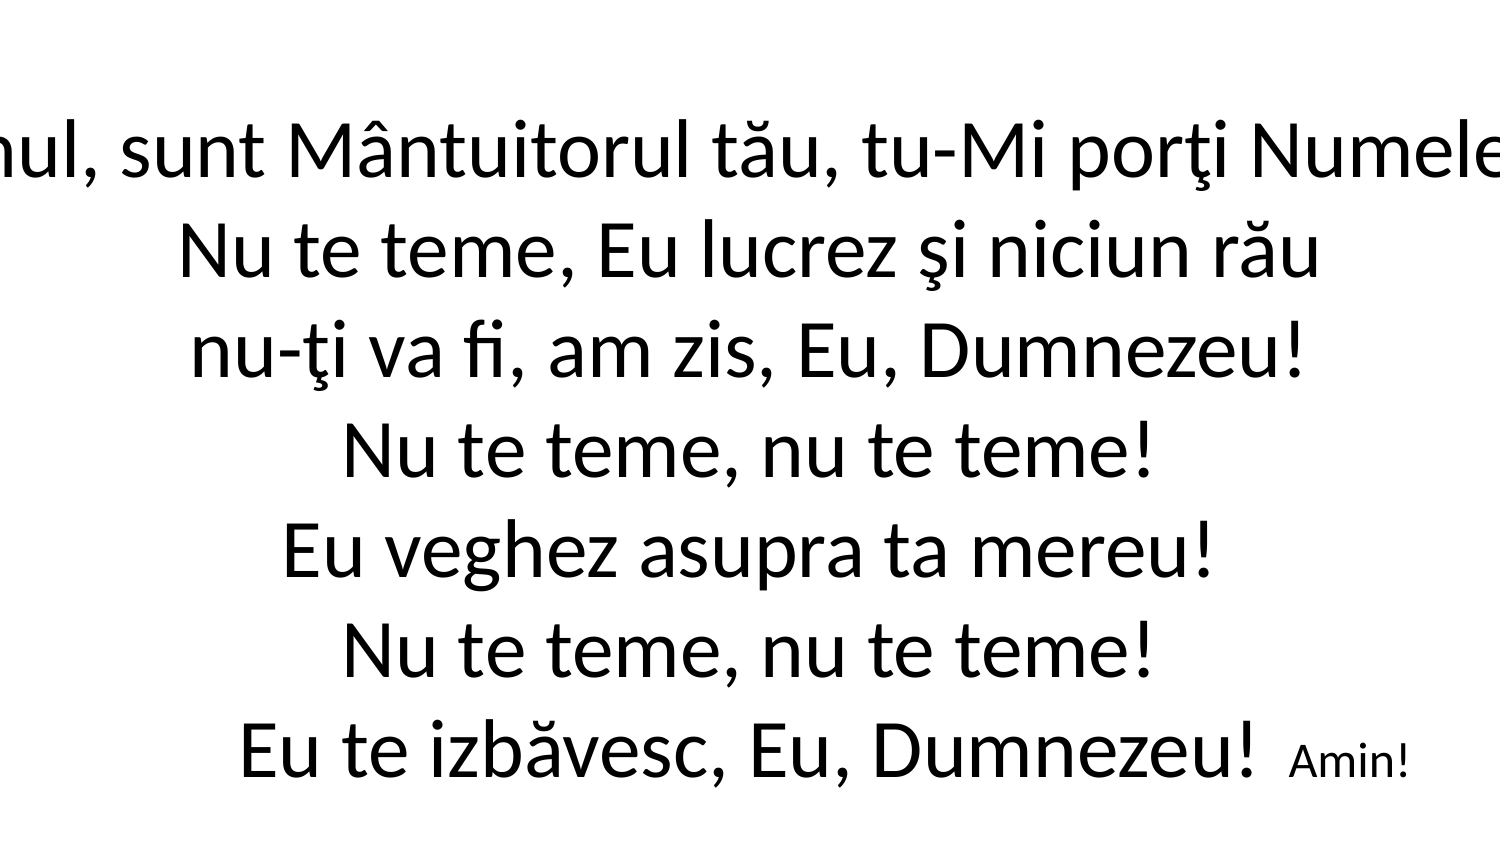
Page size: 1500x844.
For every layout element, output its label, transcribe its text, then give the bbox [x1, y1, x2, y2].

text_box Amin! [1273, 674, 1427, 795]
text_box 5. Eu sunt Domnul, sunt Mântuitorul tău, tu-Mi porţi Numele mereu, mereu. Nu te teme, Eu lucrez şi niciun rău nu-ţi va fi, am zis, Eu, Dumnezeu! Nu te teme, nu te teme! Eu veghez asupra ta mereu! Nu te teme, nu te teme! Eu te izbăvesc, Eu, Dumnezeu! [0, 42, 1500, 802]
